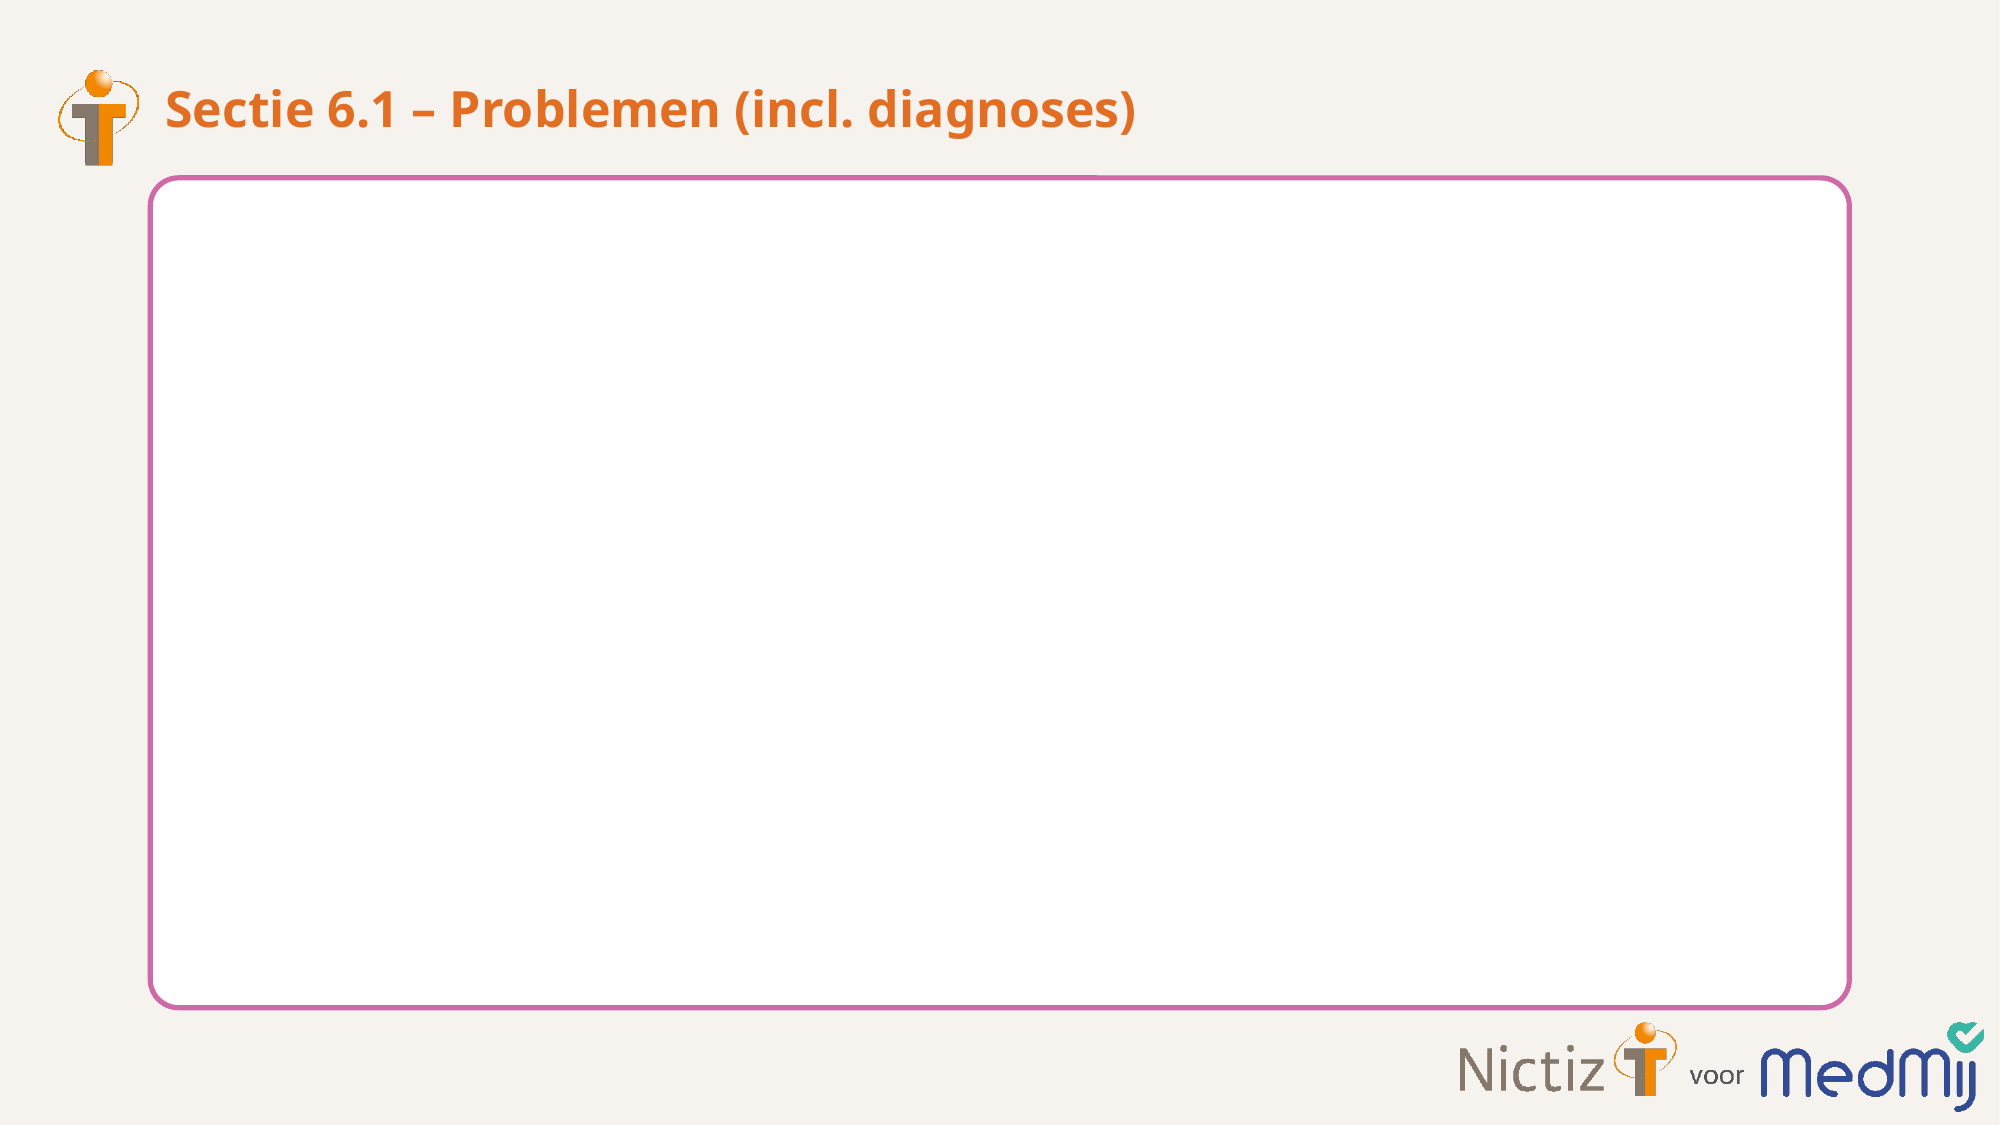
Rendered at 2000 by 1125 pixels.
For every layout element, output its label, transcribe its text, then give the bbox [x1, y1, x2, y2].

picture [1457, 1019, 1988, 1113]
title Sectie 6.1 – Problemen (incl. diagnoses) [150, 76, 1850, 165]
picture [50, 66, 151, 187]
